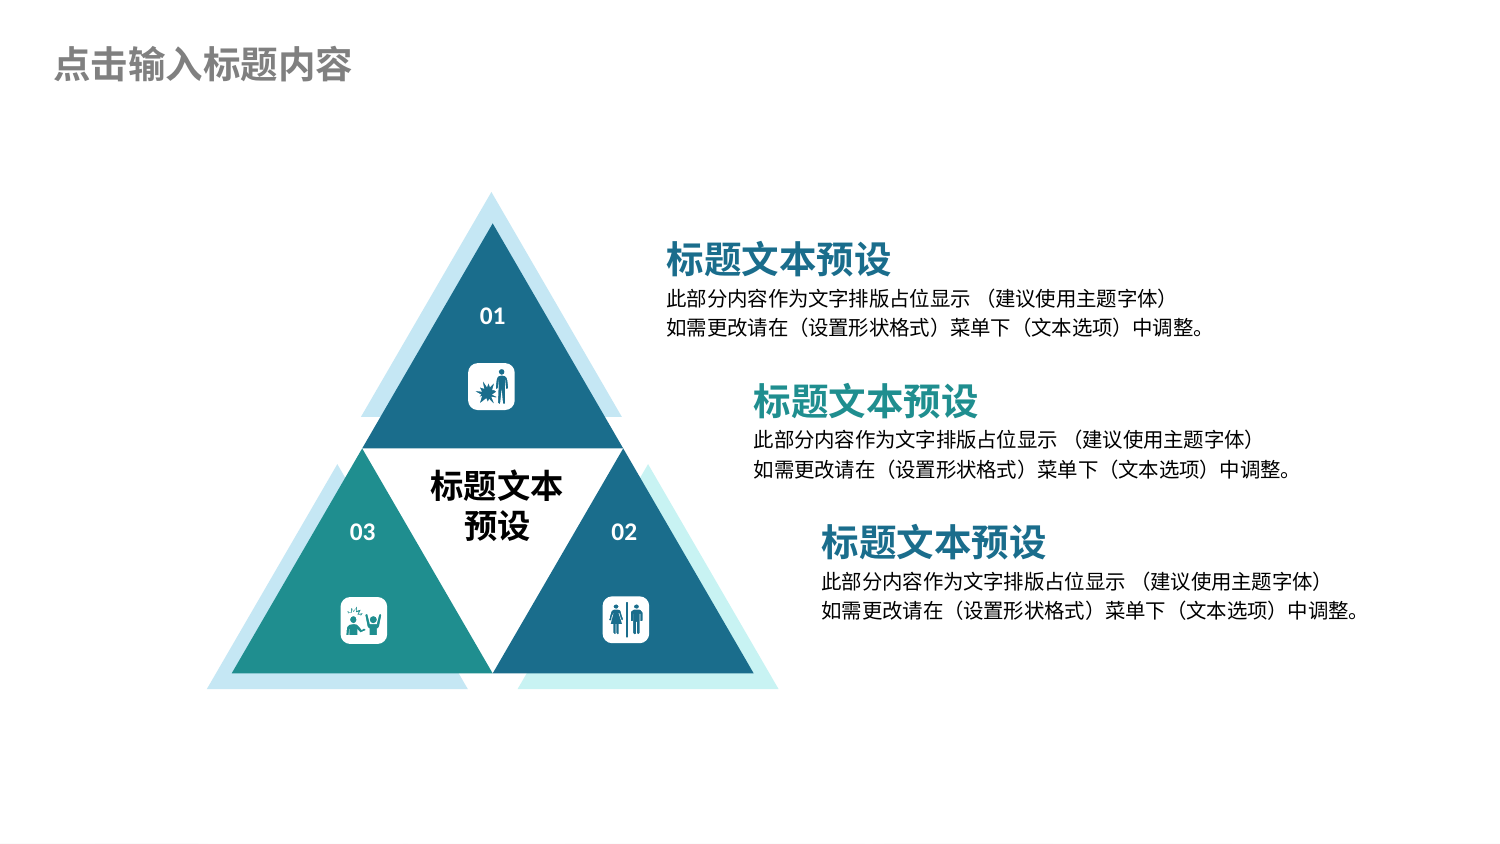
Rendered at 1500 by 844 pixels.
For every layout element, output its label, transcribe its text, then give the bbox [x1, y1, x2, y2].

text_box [753, 374, 1295, 483]
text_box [206, 191, 779, 690]
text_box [821, 515, 1363, 625]
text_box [666, 233, 1208, 342]
text_box 点击输入标题内容 [53, 32, 403, 95]
